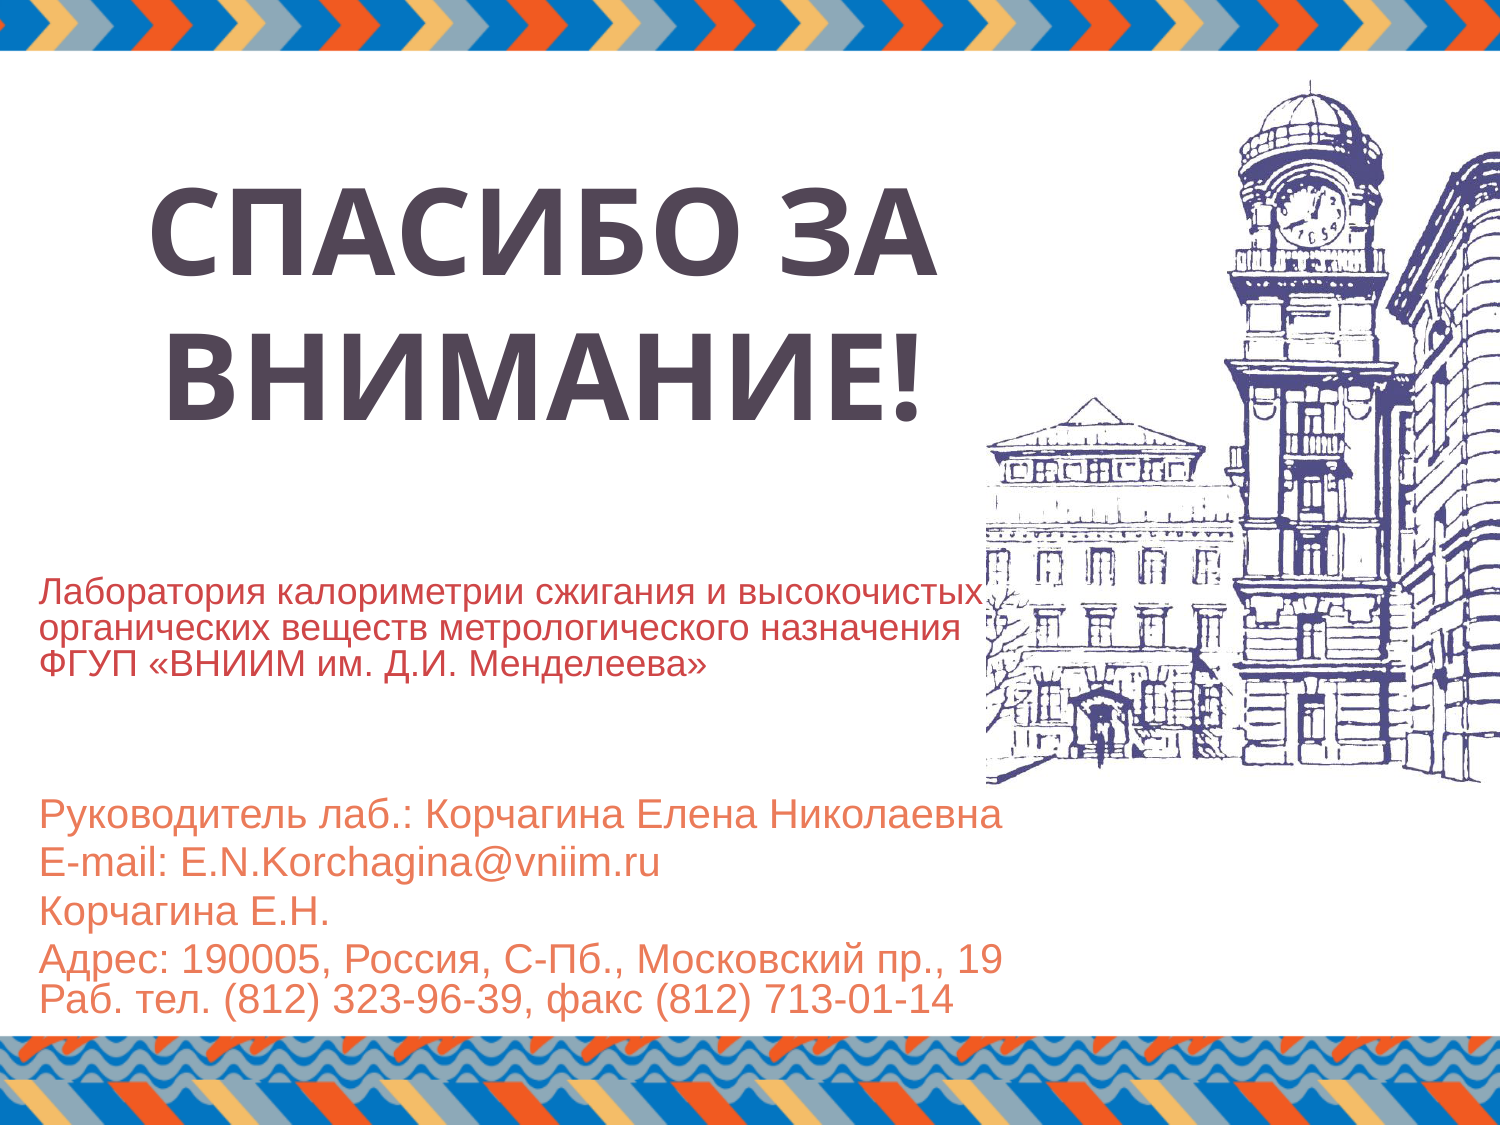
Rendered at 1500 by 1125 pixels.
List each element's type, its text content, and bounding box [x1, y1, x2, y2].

text_box Лаборатория калориметрии сжигания и высокочистых органических веществ метрологического назначения ФГУП «ВНИИМ им. Д.И. Менделеева» [23, 568, 980, 691]
text_box Руководитель лаб.: Корчагина Елена Николаевна E-mail: E.N.Korchagina@vniim.ru Корчагина Е.Н. Адрес: 190005, Россия, С-Пб., Московский пр., 19 Раб. тел. (812) 323-96-39, факс (812) 713-01-14 [23, 739, 1400, 1029]
text_box Спасибо за внимание! [67, 147, 980, 453]
picture [0, 0, 1500, 1125]
